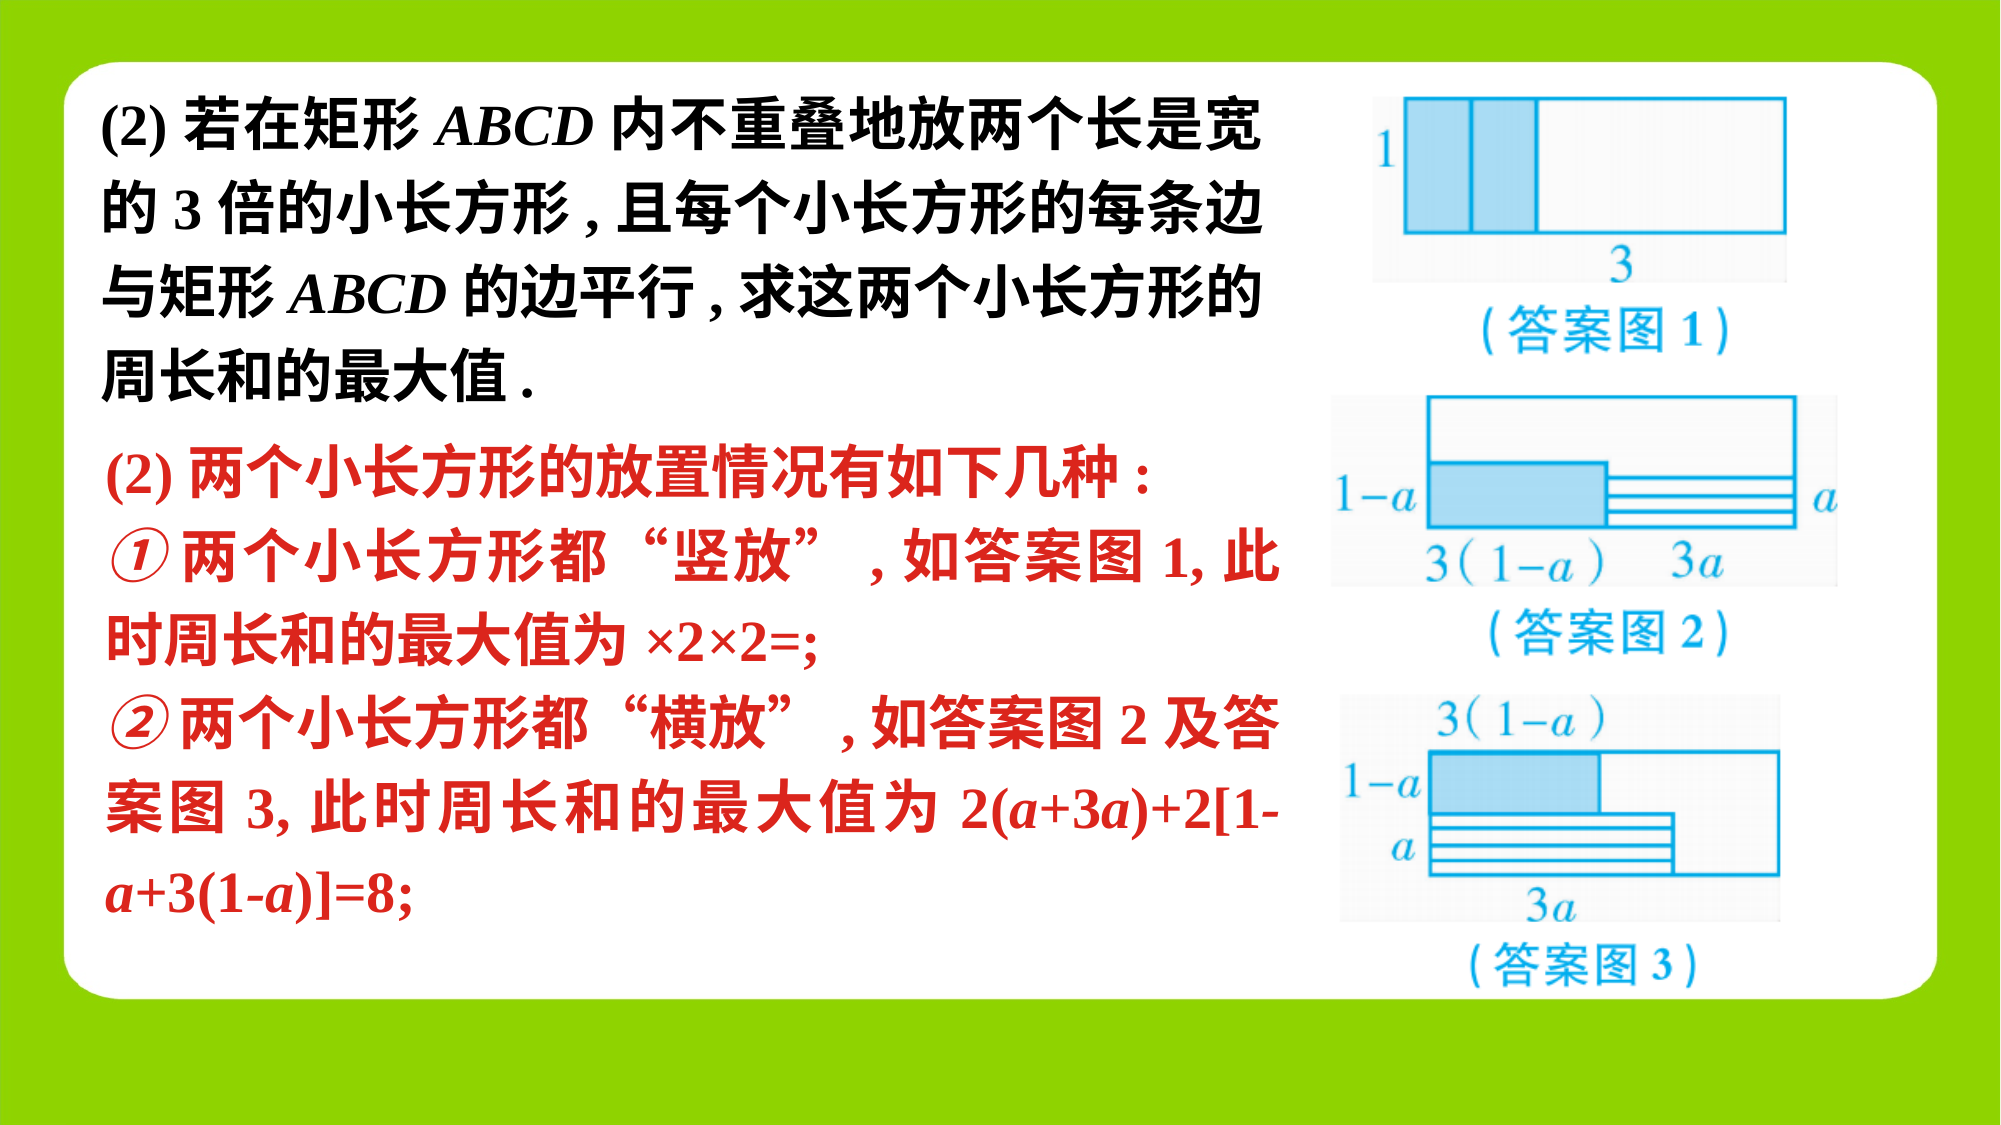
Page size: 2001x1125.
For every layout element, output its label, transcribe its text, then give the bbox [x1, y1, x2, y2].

picture [0, 0, 2001, 1125]
text_box (2)若在矩形ABCD内不重叠地放两个长是宽的3倍的小长方形,且每个小长方形的每条边与矩形ABCD的边平行,求这两个小长方形的周长和的最大值. [85, 65, 1279, 417]
